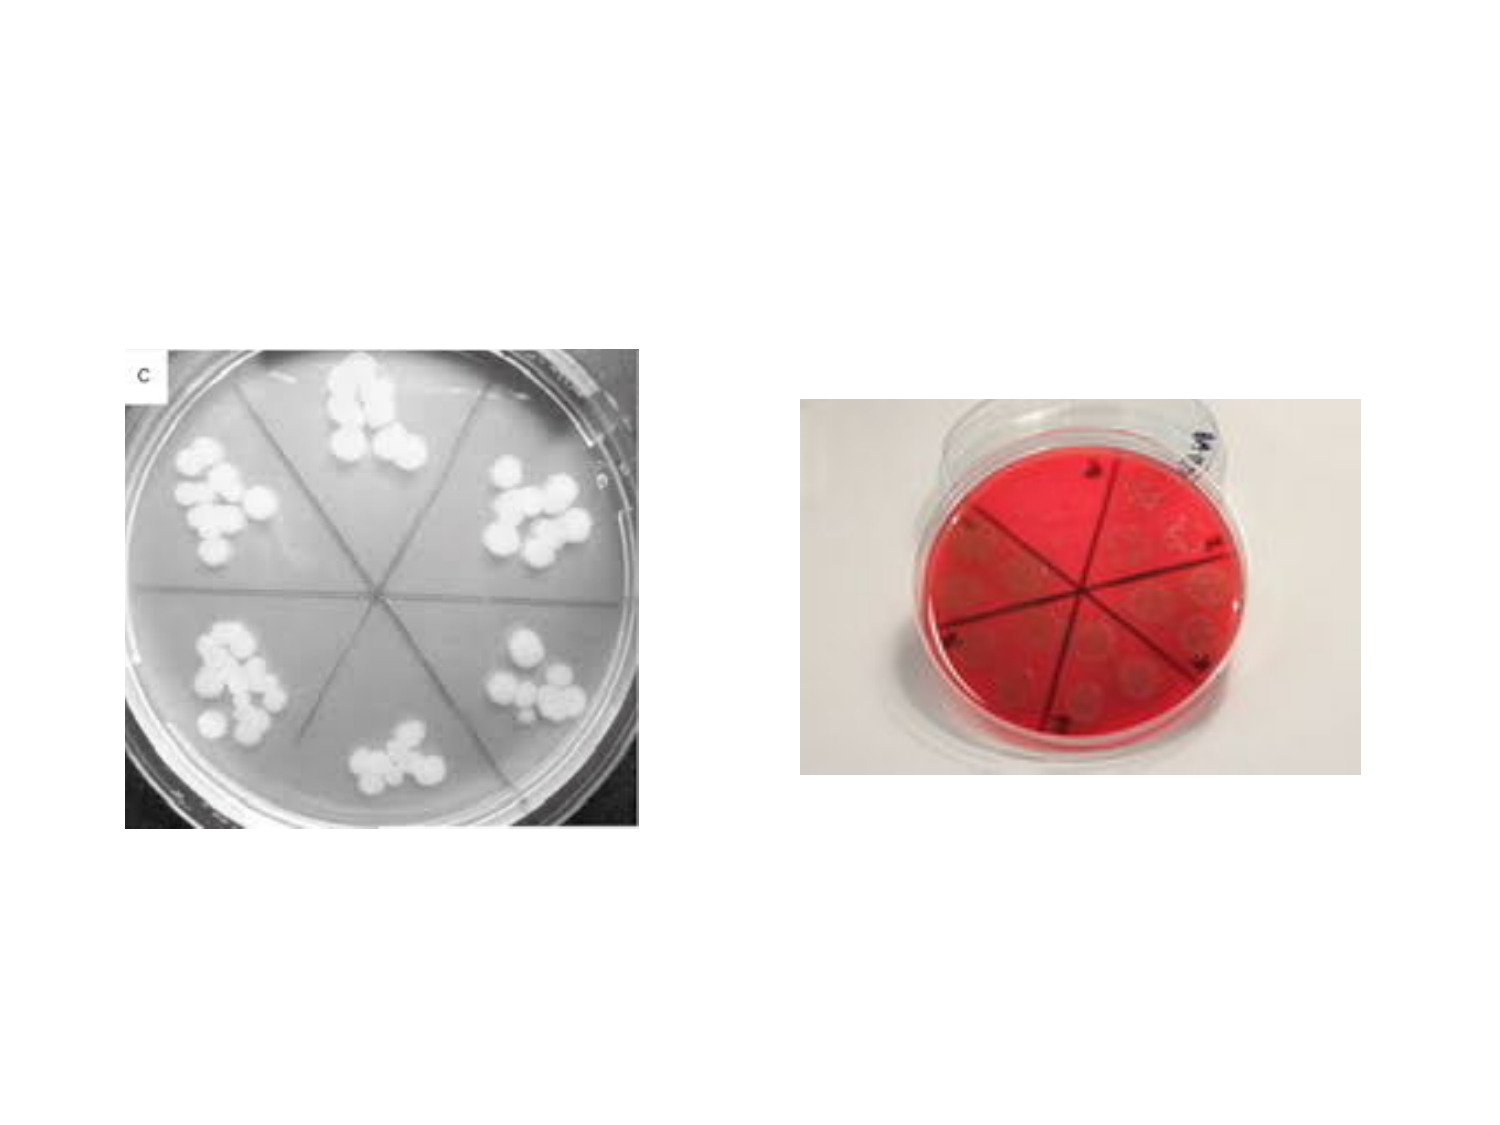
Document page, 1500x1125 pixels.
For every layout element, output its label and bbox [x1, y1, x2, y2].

list [124, 349, 639, 829]
list [799, 399, 1361, 776]
